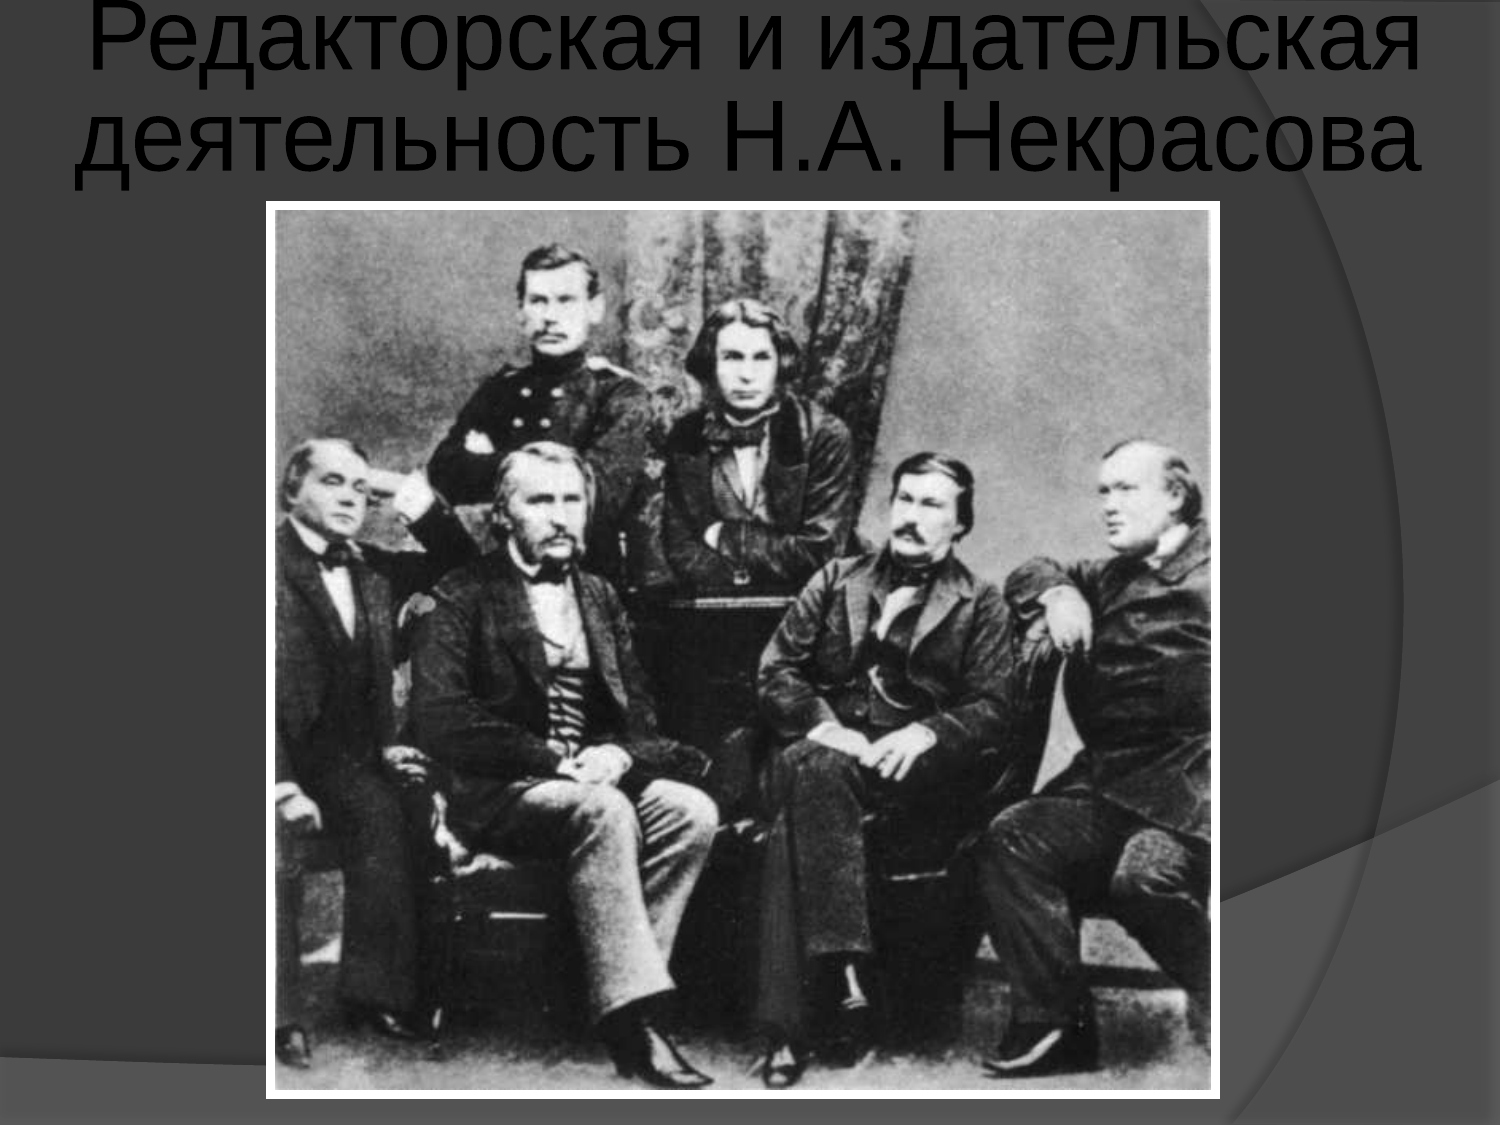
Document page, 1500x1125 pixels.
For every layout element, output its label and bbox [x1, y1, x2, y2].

picture [274, 209, 1211, 1090]
